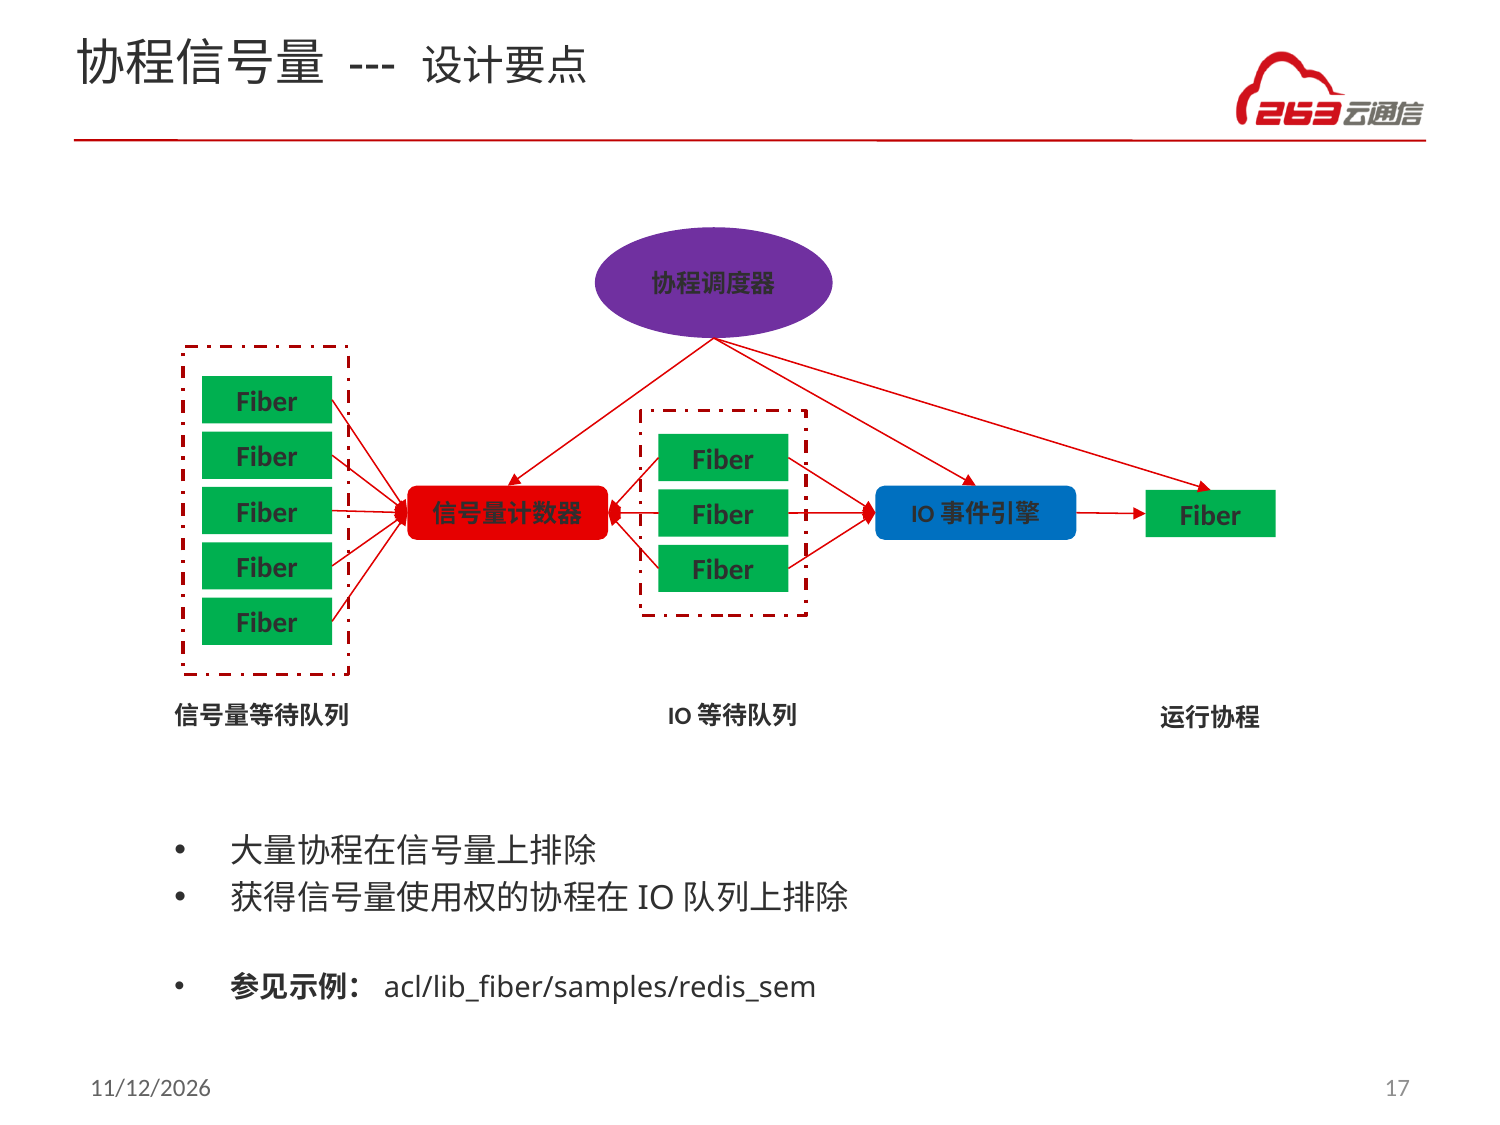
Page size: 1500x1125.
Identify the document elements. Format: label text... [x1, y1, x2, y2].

text_box IO等待队列 [653, 692, 821, 737]
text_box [608, 512, 659, 569]
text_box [713, 337, 1211, 491]
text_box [331, 454, 408, 509]
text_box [608, 494, 659, 511]
title 协程信号量 --- 设计要点 [75, 30, 1235, 136]
text_box [181, 344, 350, 676]
text_box 运行协程 [1145, 694, 1314, 740]
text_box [788, 512, 876, 569]
text_box IO事件引擎 [880, 499, 1079, 542]
text_box Fiber [1144, 488, 1278, 539]
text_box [331, 512, 408, 622]
text_box 信号量计数器 [414, 483, 602, 542]
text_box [507, 337, 711, 486]
text_box 协程调度器 [592, 225, 835, 336]
picture [1230, 37, 1430, 141]
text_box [331, 399, 408, 454]
text_box [639, 494, 808, 618]
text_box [788, 499, 876, 511]
list 大量协程在信号量上排除 获得信号量使用权的协程在IO队列上排除 参见示例：acl/lib_fiber/samples/redis_sem [159, 821, 1300, 1029]
text_box 信号量等待队列 [159, 692, 384, 738]
